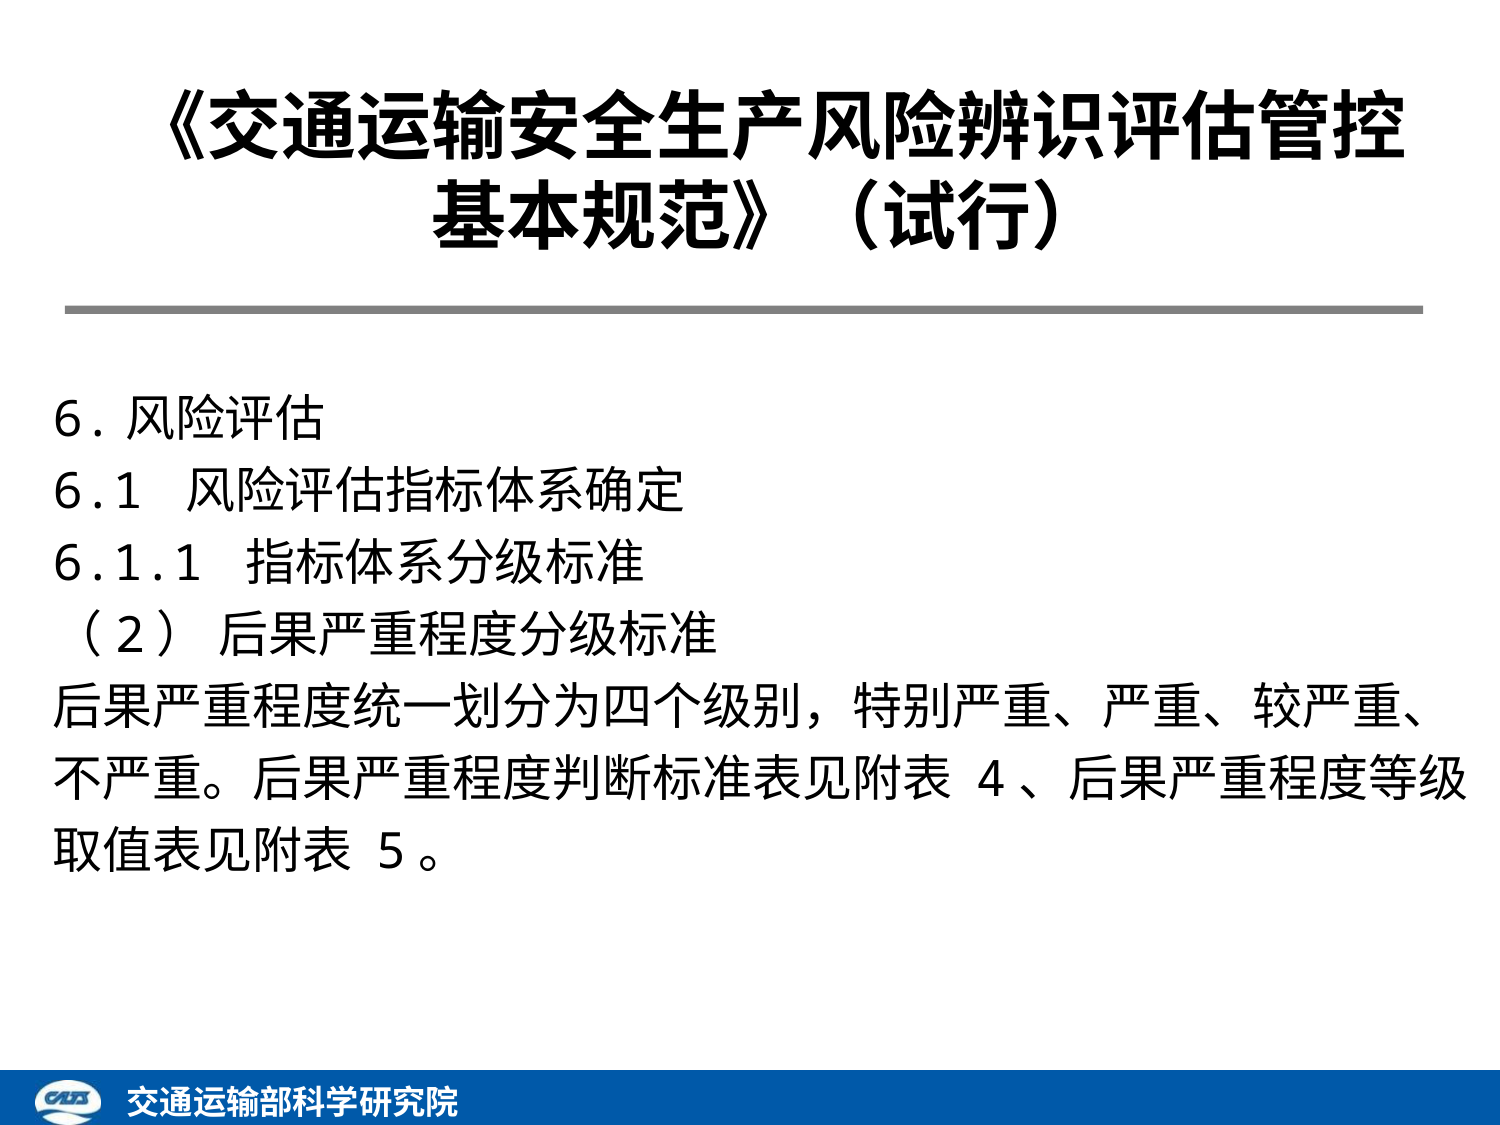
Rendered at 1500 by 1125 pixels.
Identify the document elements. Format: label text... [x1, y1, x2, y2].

text_box 6.风险评估 6.1 风险评估指标体系确定 6.1.1 指标体系分级标准 （2） 后果严重程度分级标准 后果严重程度统一划分为四个级别，特别严重、严重、较严重、不严重。后果严重程度判断标准表见附表 4、后果严重程度等级取值表见附表 5。 [38, 306, 1500, 886]
text_box 《交通运输安全生产风险辨识评估管控基本规范》（试行） [89, 70, 1449, 266]
picture [0, 1070, 1500, 1125]
